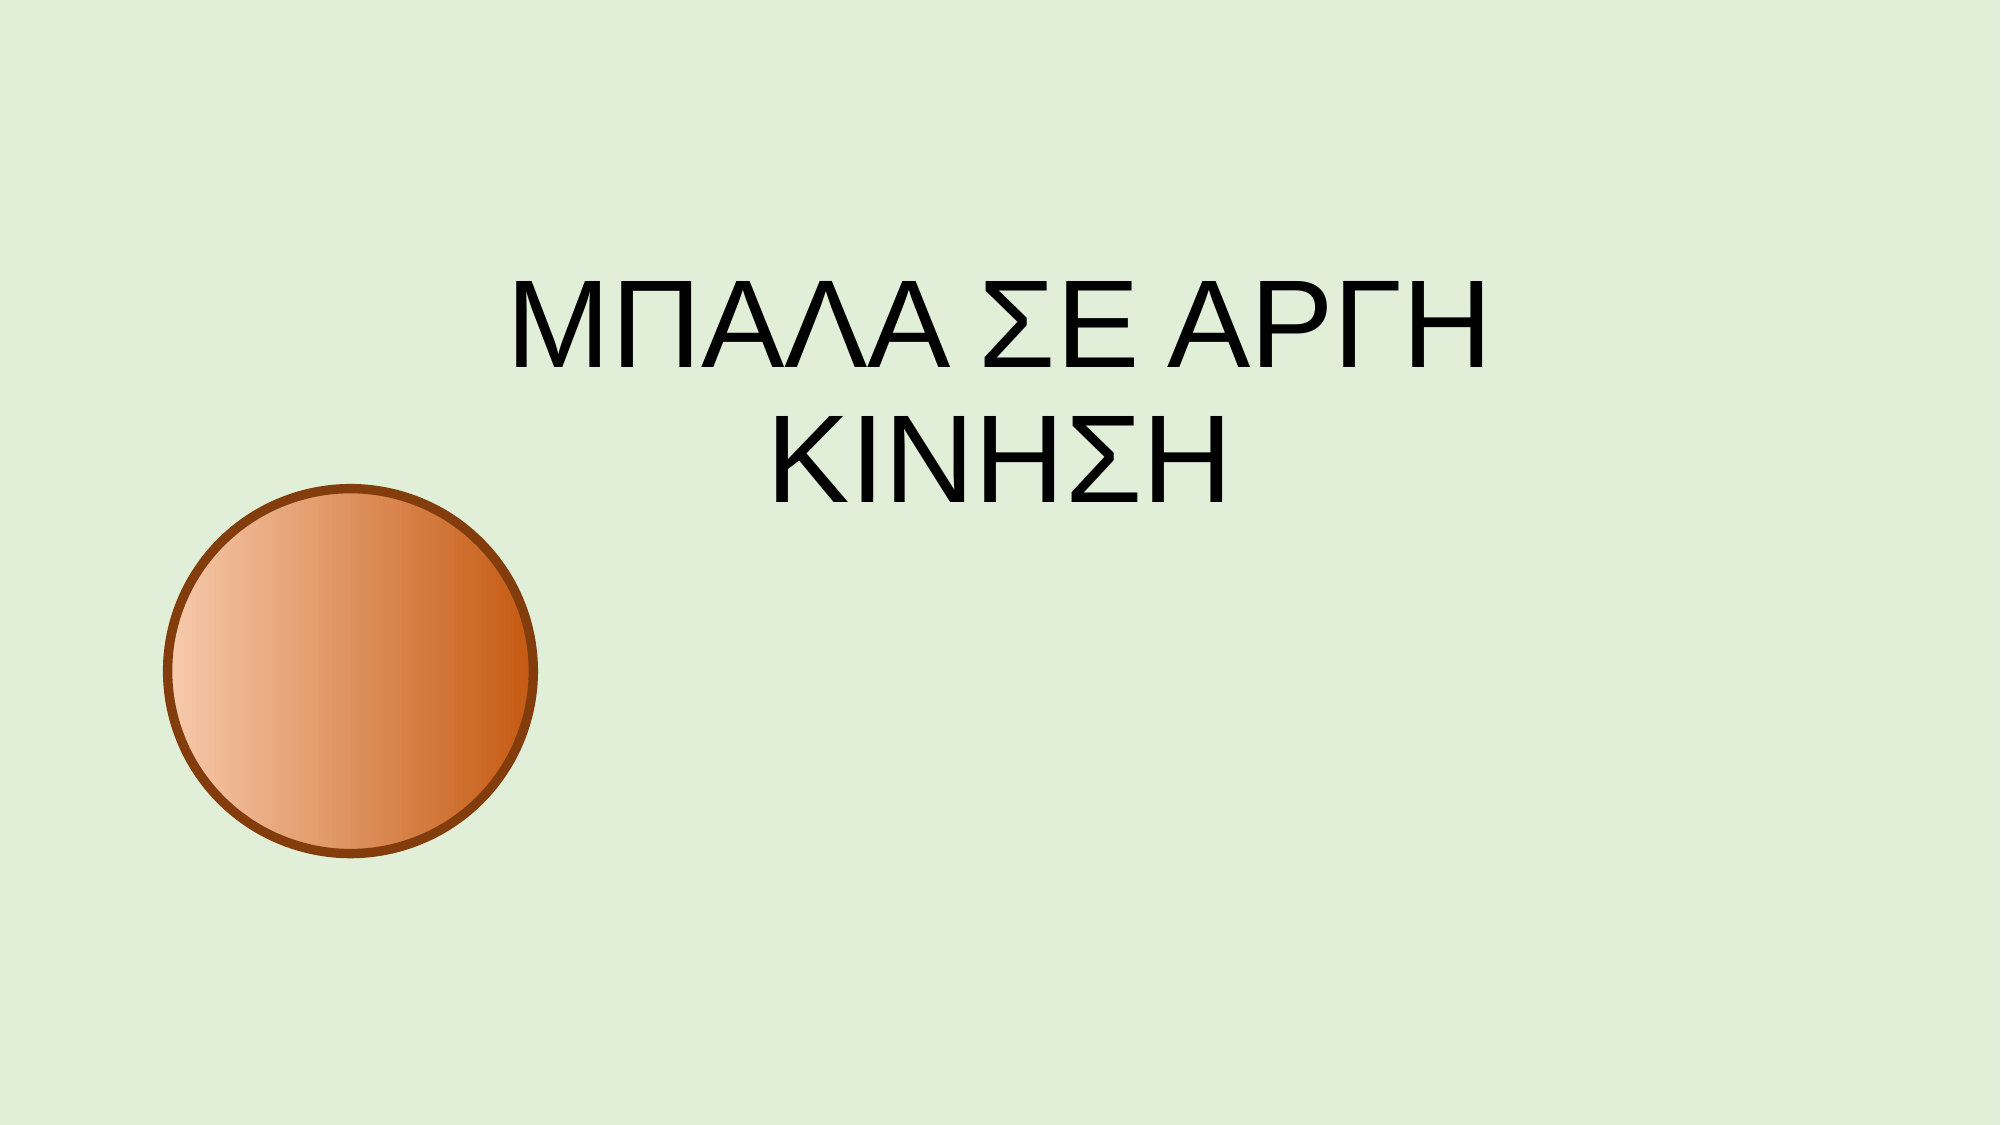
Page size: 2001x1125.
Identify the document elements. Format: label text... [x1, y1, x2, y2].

text_box [167, 488, 534, 854]
title ΜΠΑΛΑ ΣΕ ΑΡΓΗ ΚΙΝΗΣΗ [249, 145, 1750, 537]
